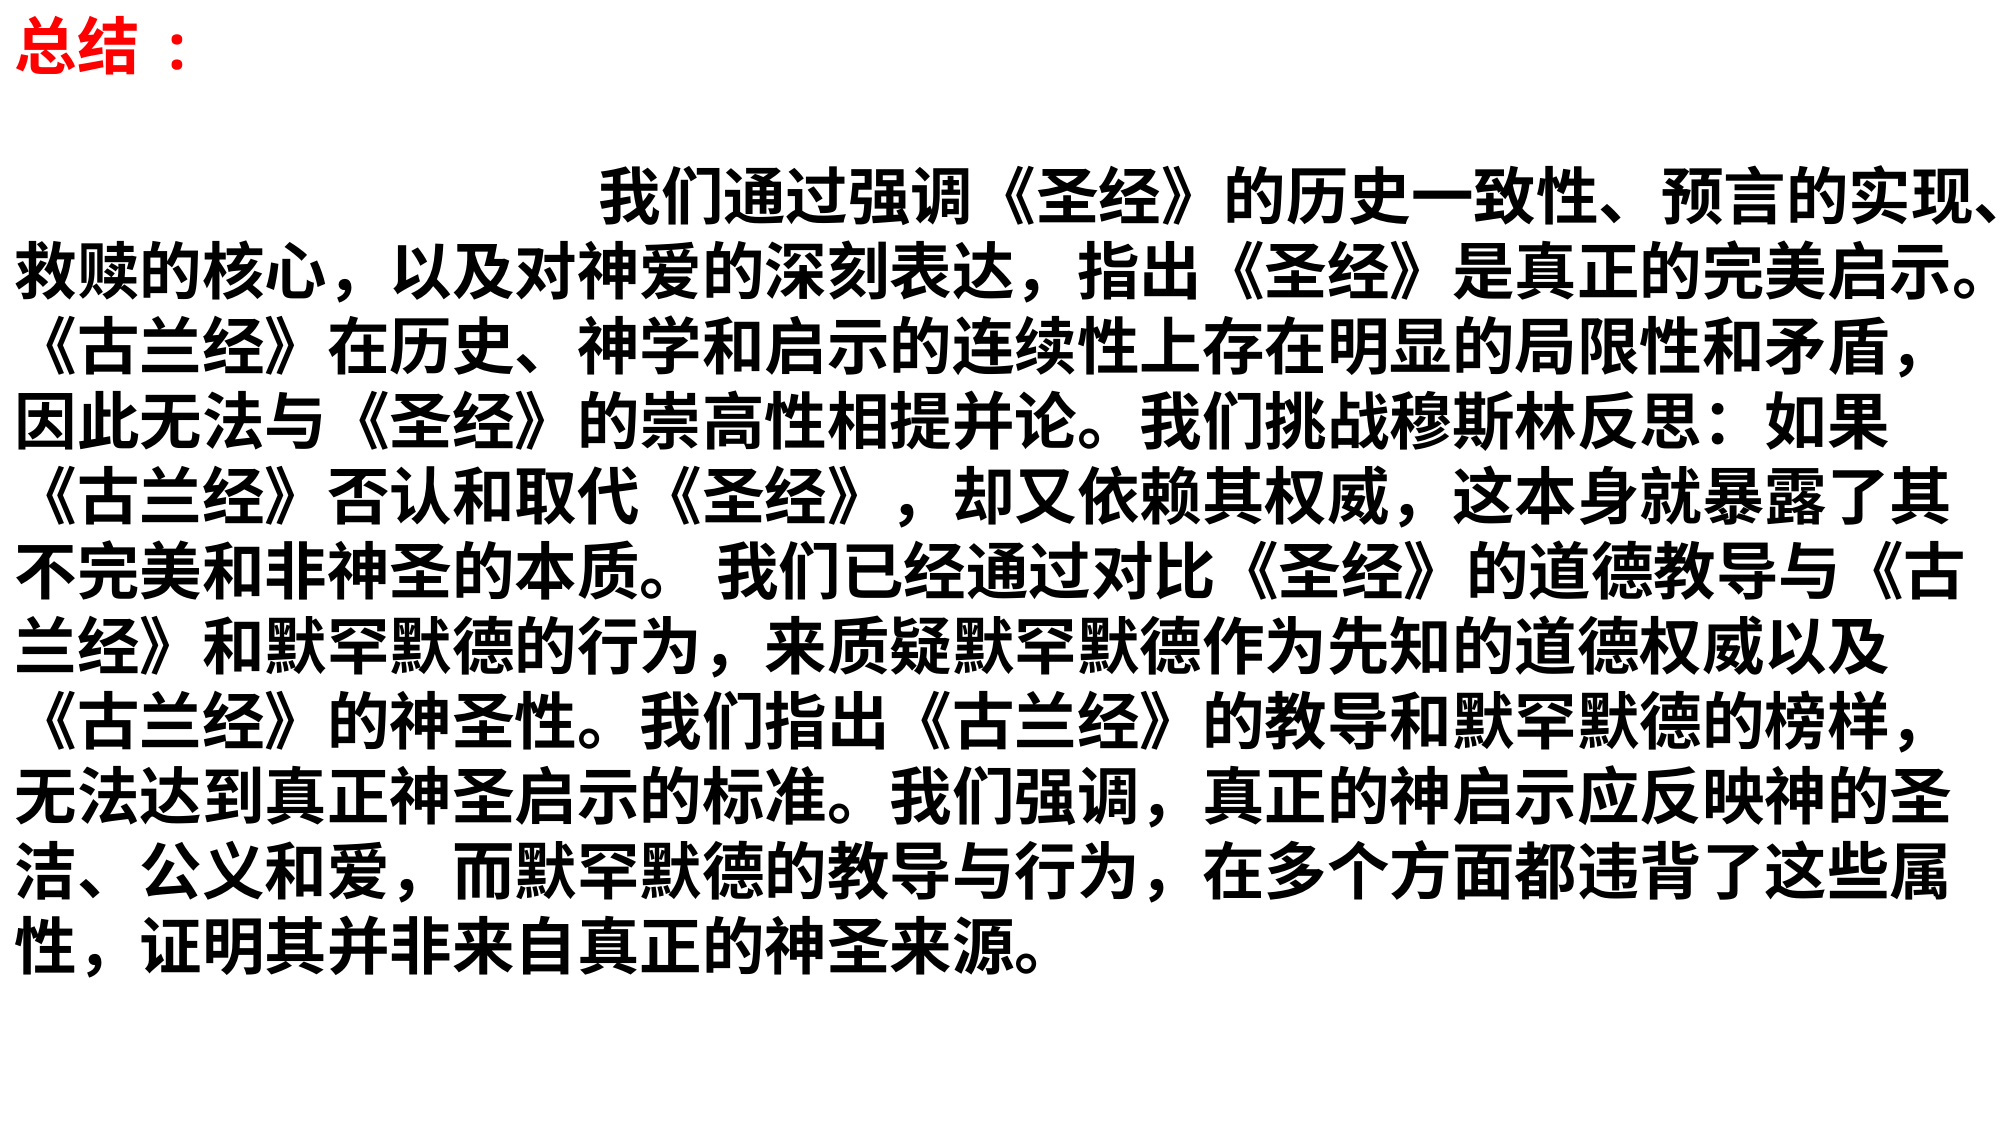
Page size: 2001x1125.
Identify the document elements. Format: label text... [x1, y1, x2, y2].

text_box 总结 : 我们通过强调《圣经》的历史一致性、预言的实现、救赎的核心，以及对神爱的深刻表达，指出《圣经》是真正的完美启示。《古兰经》在历史、神学和启示的连续性上存在明显的局限性和矛盾，因此无法与《圣经》的崇高性相提并论。我们挑战穆斯林反思：如果《古兰经》否认和取代《圣经》，却又依赖其权威，这本身就暴露了其不完美和非神圣的本质。 我们已经通过对比《圣经》的道德教导与《古兰经》和默罕默德的行为，来质疑默罕默德作为先知的道德权威以及《古兰经》的神圣性。我们指出《古兰经》的教导和默罕默德的榜样，无法达到真正神圣启示的标准。我们强调，真正的神启示应反映神的圣洁、公义和爱，而默罕默德的教导与行为，在多个方面都违背了这些属性，证明其并非来自真正的神圣来源。 [0, 0, 2000, 1034]
